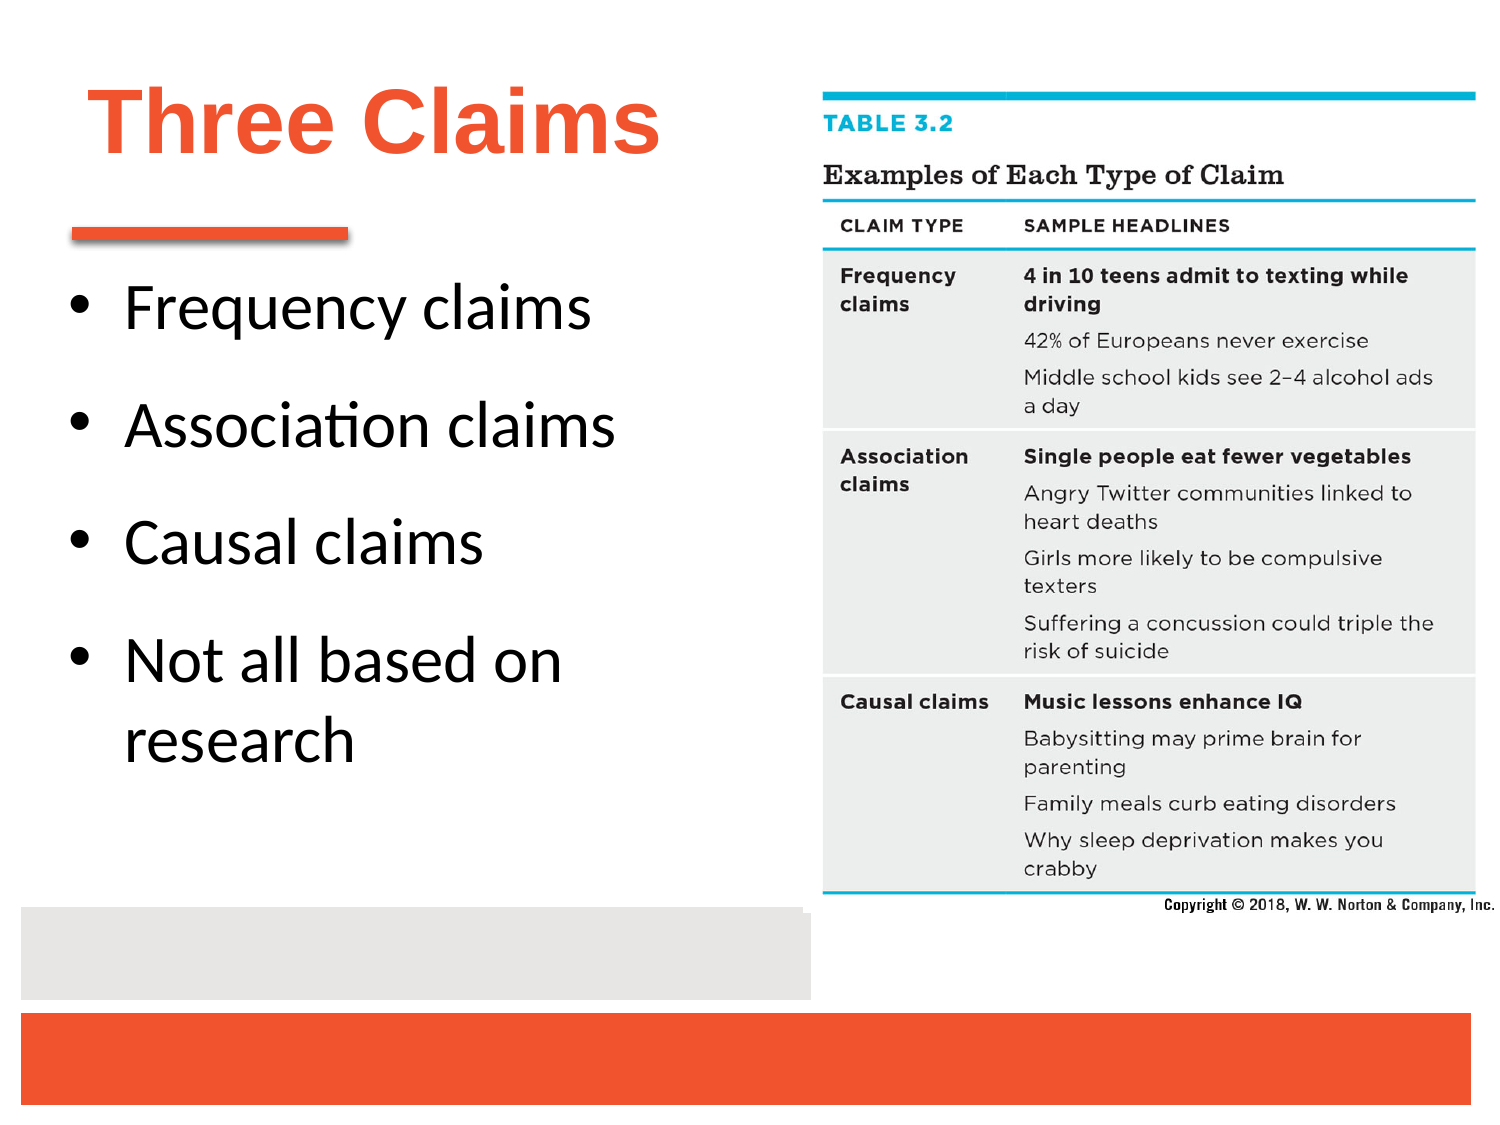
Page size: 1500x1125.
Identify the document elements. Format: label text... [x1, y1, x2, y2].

list Frequency claims Association claims Causal claims Not all based on research [53, 256, 785, 879]
title Three Claims [72, 23, 721, 211]
picture [802, 71, 1494, 914]
